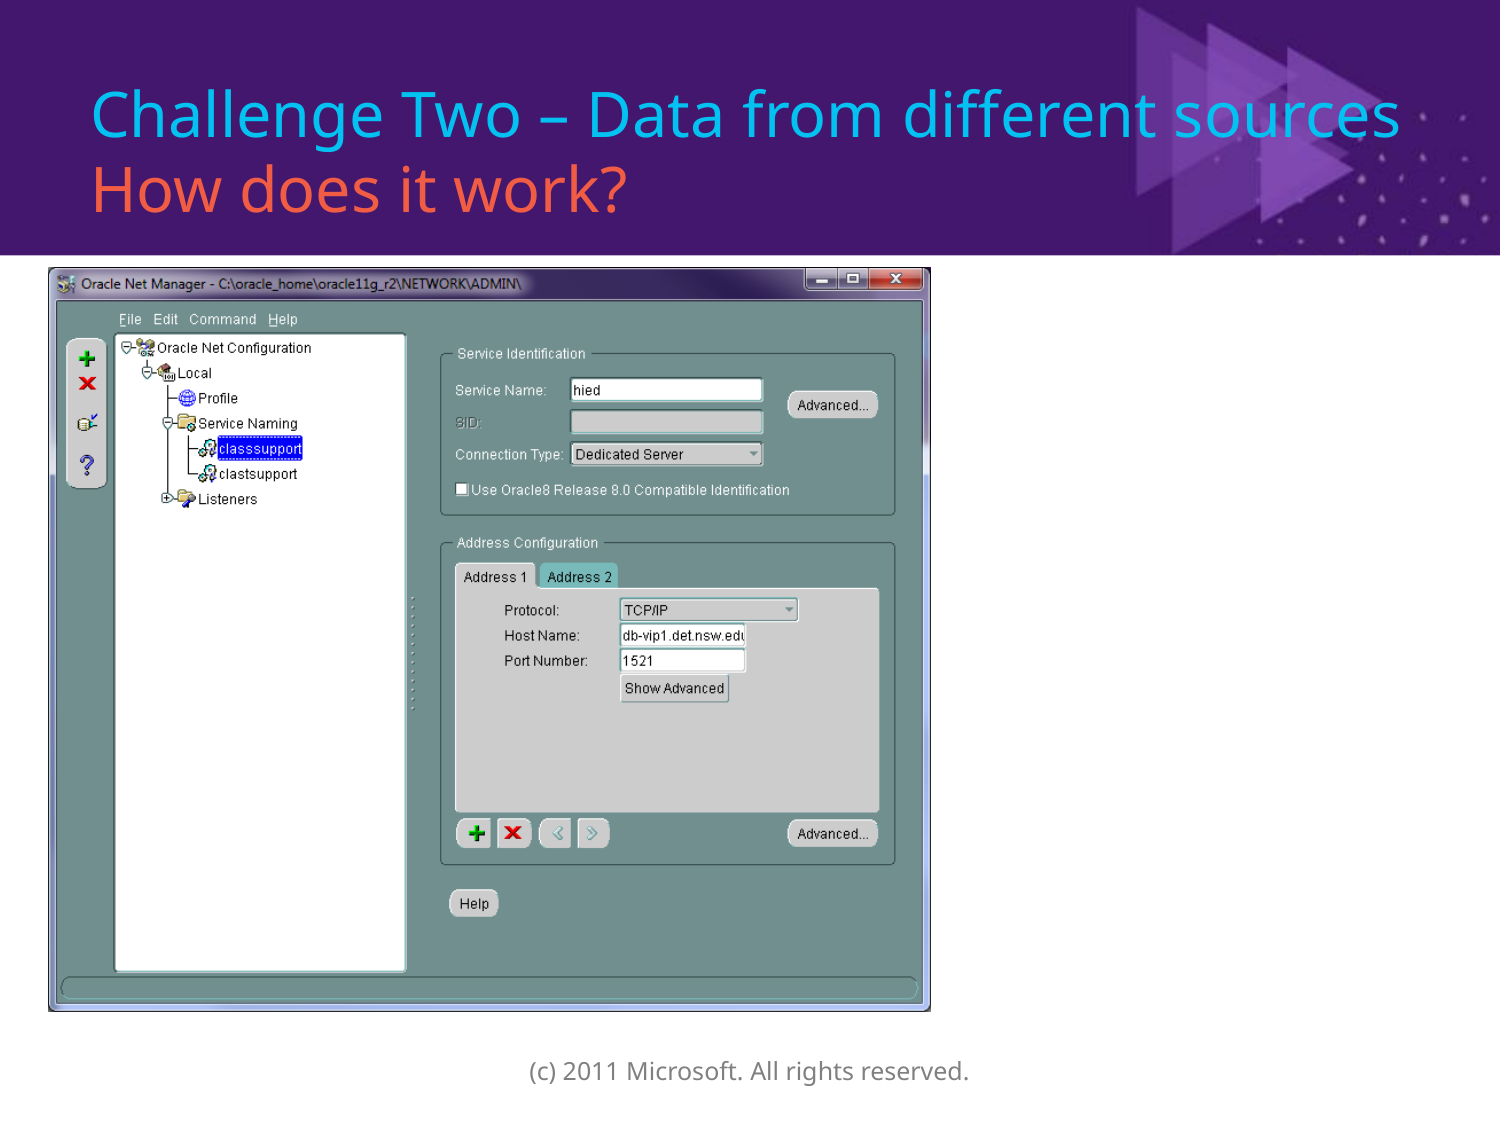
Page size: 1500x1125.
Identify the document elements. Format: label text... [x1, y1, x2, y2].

picture [48, 266, 931, 1012]
title Challenge Two – Data from different sources How does it work? [75, 56, 1425, 244]
footer (c) 2011 Microsoft. All rights reserved. [512, 1042, 988, 1103]
picture [0, 0, 1500, 255]
